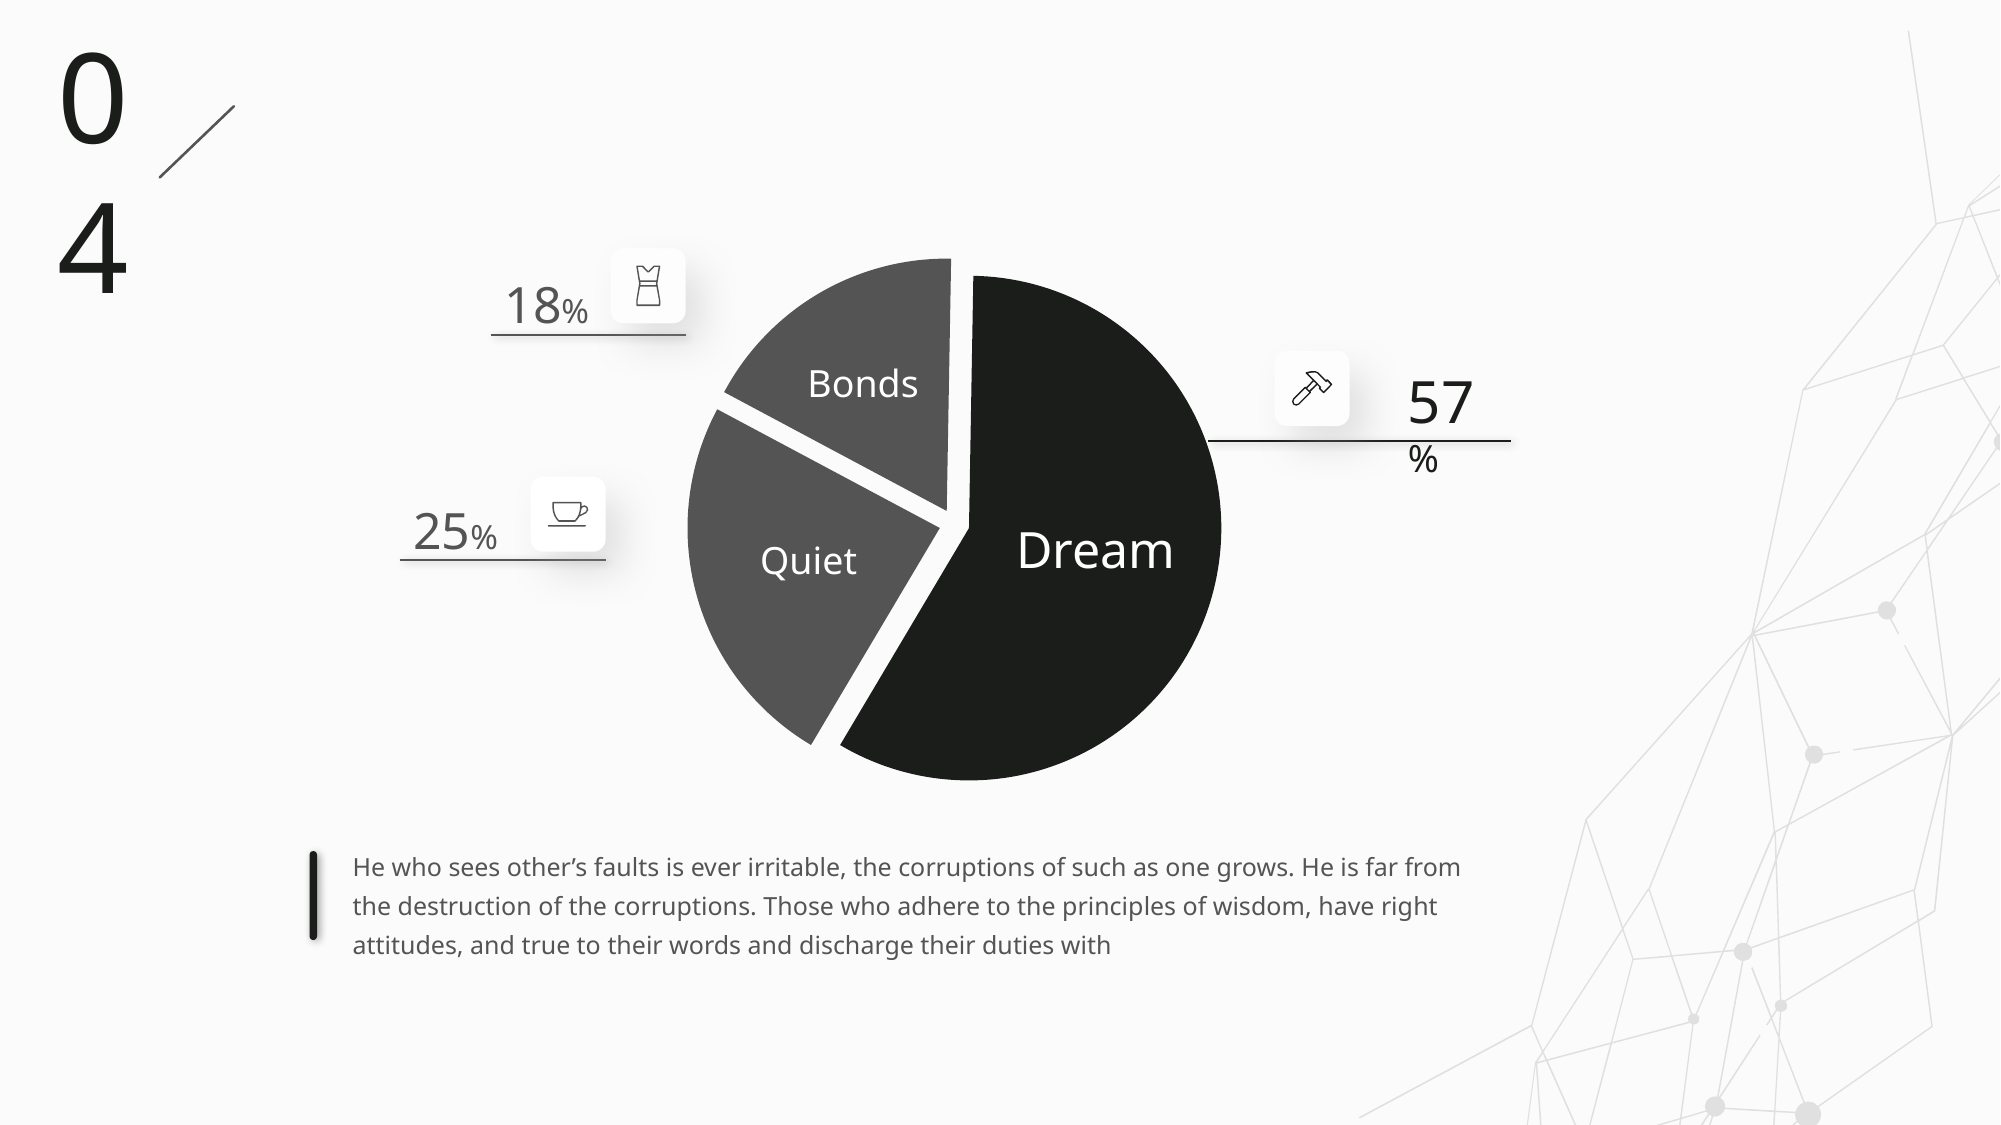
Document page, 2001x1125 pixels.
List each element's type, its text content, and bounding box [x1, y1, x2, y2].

text_box He who sees other’s faults is ever irritable, the corruptions of such as one grows. He is far from the destruction of the corruptions. Those who adhere to the principles of wisdom, have right attitudes, and true to their words and discharge their duties with [337, 835, 1490, 967]
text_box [159, 106, 234, 178]
text_box [308, 850, 318, 941]
text_box 04 [42, 10, 214, 326]
text_box 57% [1393, 357, 1519, 488]
text_box 25% [398, 491, 479, 567]
text_box [1358, 30, 2000, 1125]
chart [479, 188, 1365, 856]
